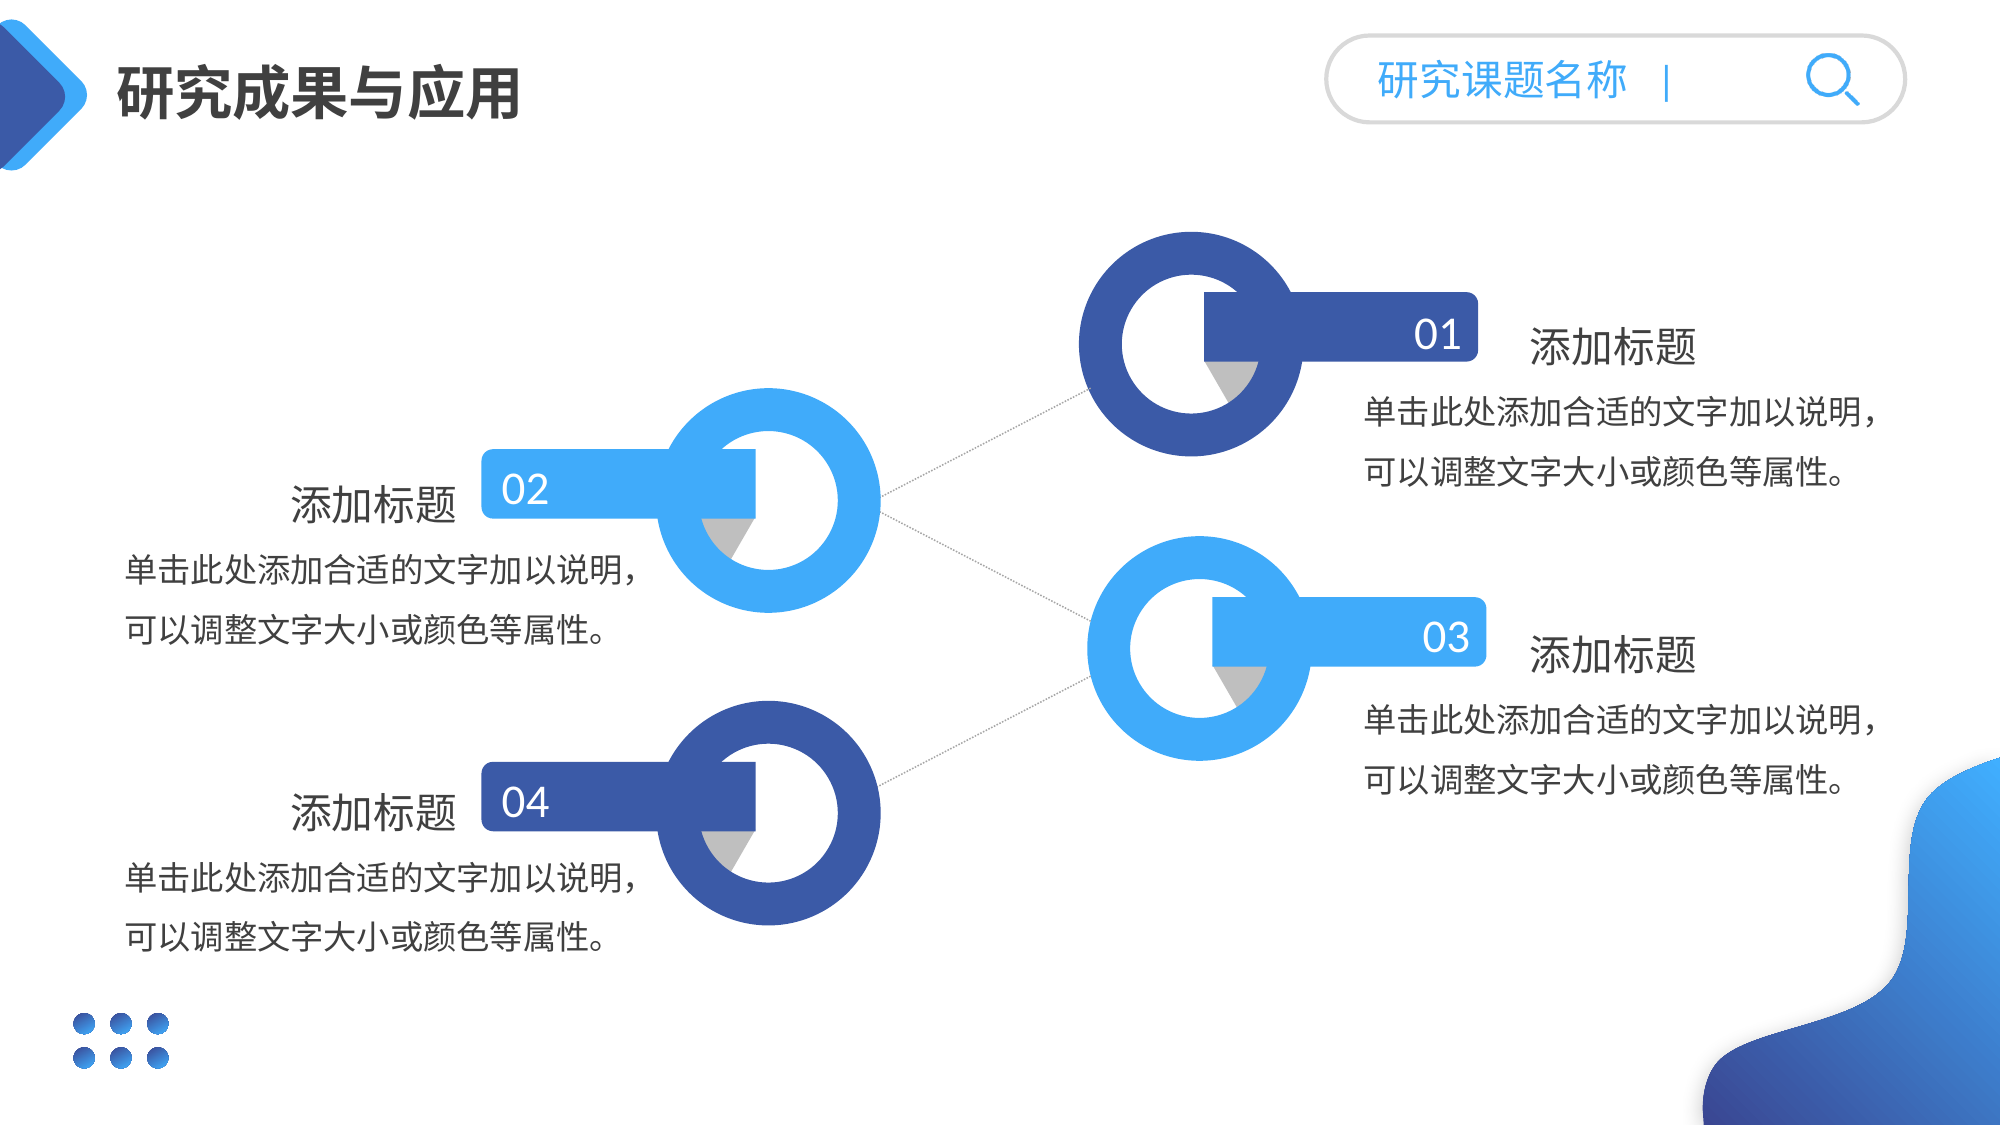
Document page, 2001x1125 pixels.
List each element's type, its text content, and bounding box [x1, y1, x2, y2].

text_box [708, 839, 753, 871]
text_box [873, 508, 1091, 622]
text_box 添加标题 单击此处添加合适的文字加以说明，可以调整文字大小或颜色等属性。 [105, 754, 643, 964]
text_box [657, 698, 883, 928]
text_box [873, 675, 1091, 789]
text_box [1702, 757, 2000, 1125]
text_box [1203, 291, 1479, 362]
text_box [1212, 596, 1487, 667]
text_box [1325, 35, 1906, 123]
text_box [1076, 229, 1303, 459]
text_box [0, 35, 542, 157]
text_box 添加标题 单击此处添加合适的文字加以说明，可以调整文字大小或颜色等属性。 [105, 446, 643, 656]
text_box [73, 1012, 169, 1069]
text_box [873, 387, 1091, 501]
text_box [1085, 534, 1311, 763]
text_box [481, 761, 756, 832]
text_box 添加标题 单击此处添加合适的文字加以说明，可以调整文字大小或颜色等属性。 [1344, 596, 1882, 806]
text_box [1207, 370, 1252, 401]
text_box 添加标题 单击此处添加合适的文字加以说明，可以调整文字大小或颜色等属性。 [1344, 288, 1882, 499]
text_box [707, 526, 753, 558]
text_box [481, 448, 756, 519]
text_box [657, 386, 871, 615]
text_box [1215, 675, 1261, 706]
